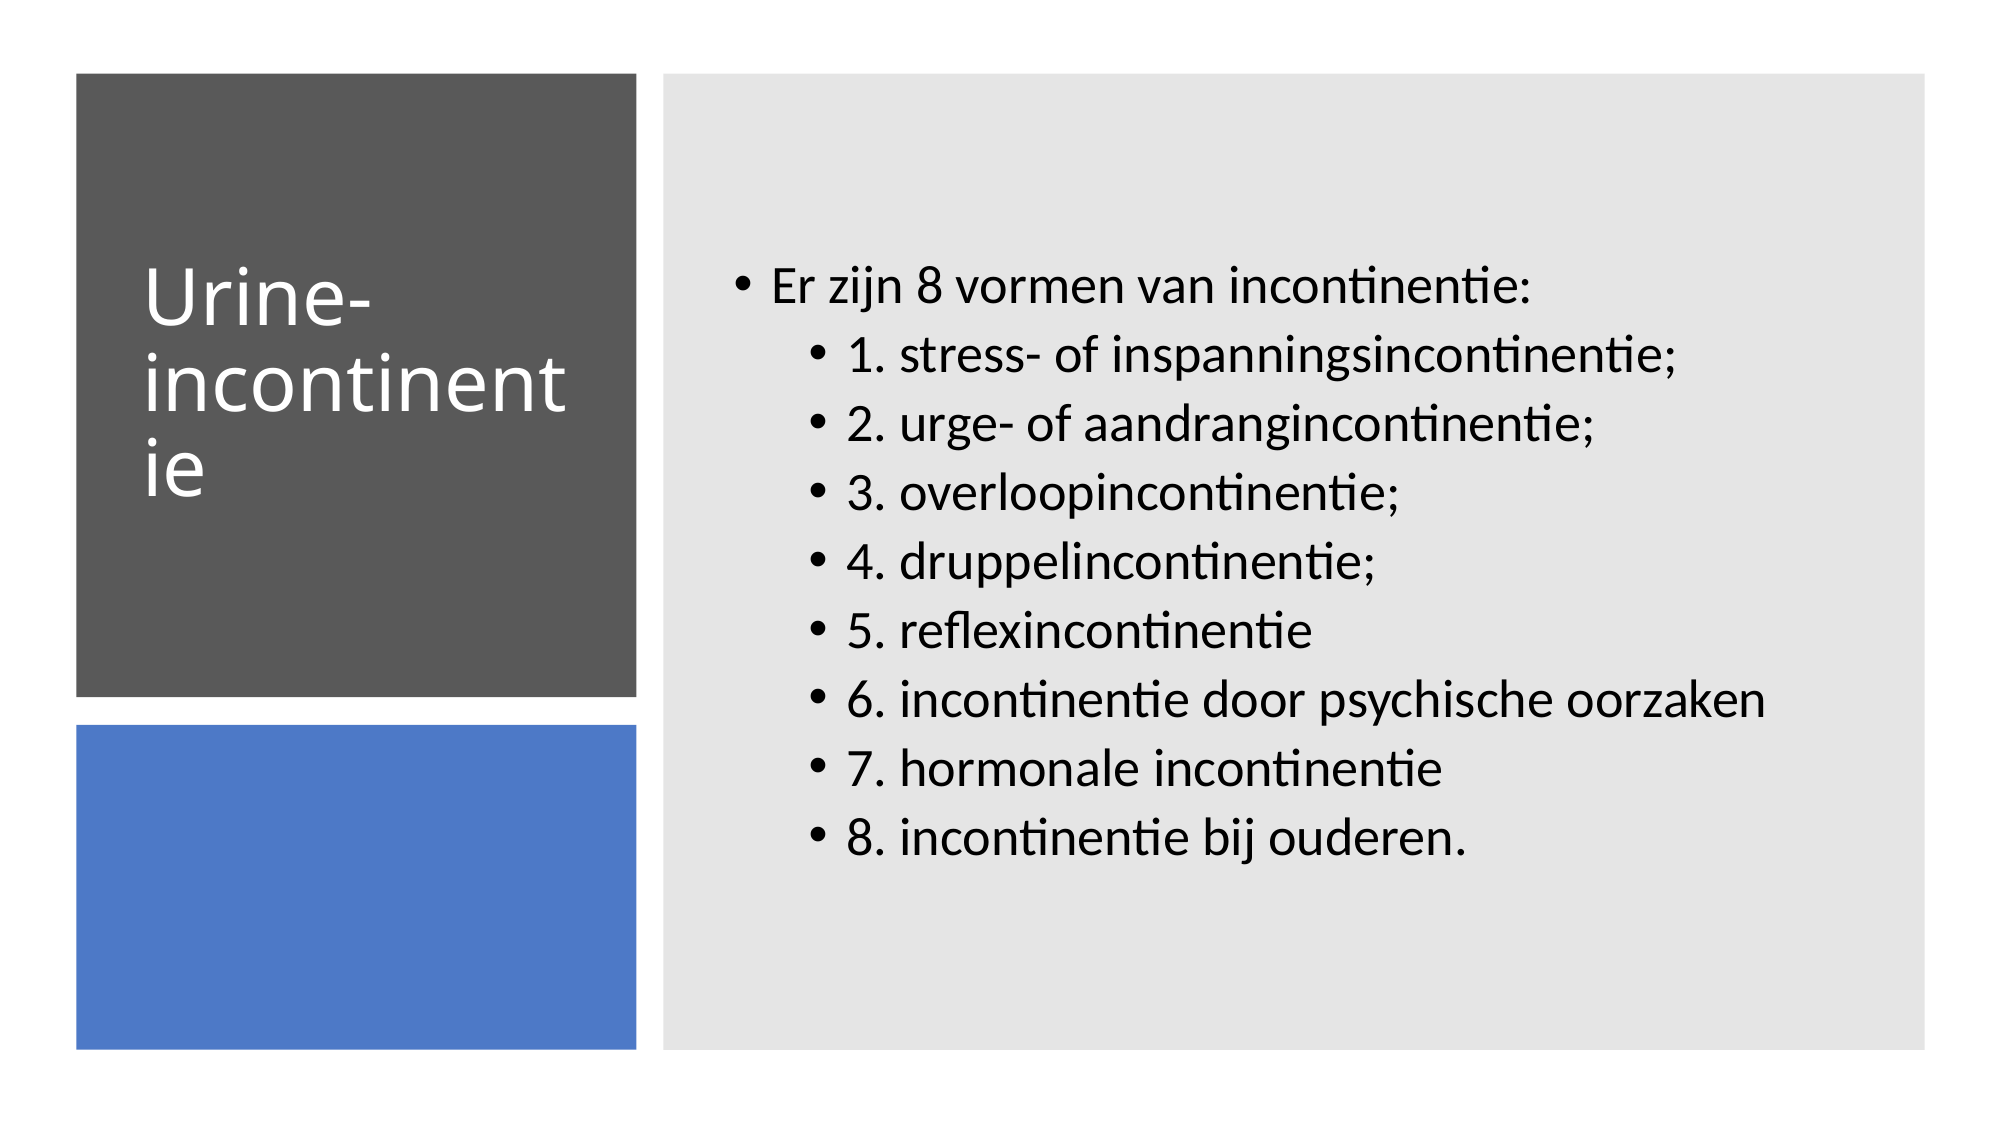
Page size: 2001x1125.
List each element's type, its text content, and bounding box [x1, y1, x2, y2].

text_box [662, 72, 1926, 1051]
title Urine-incontinentie [127, 120, 595, 652]
text_box [75, 72, 637, 698]
list Er zijn 8 vormen van incontinentie: 1. stress- of inspanningsincontinentie; 2. urge- of aandrangincontinentie; 3. overloopincontinentie; 4. druppelincontinentie; 5. reflexincontinentie 6. incontinentie door psychische oorzaken 7. hormonale incontinentie 8. incontinentie bij ouderen. [718, 112, 1873, 1011]
text_box [75, 724, 637, 1051]
